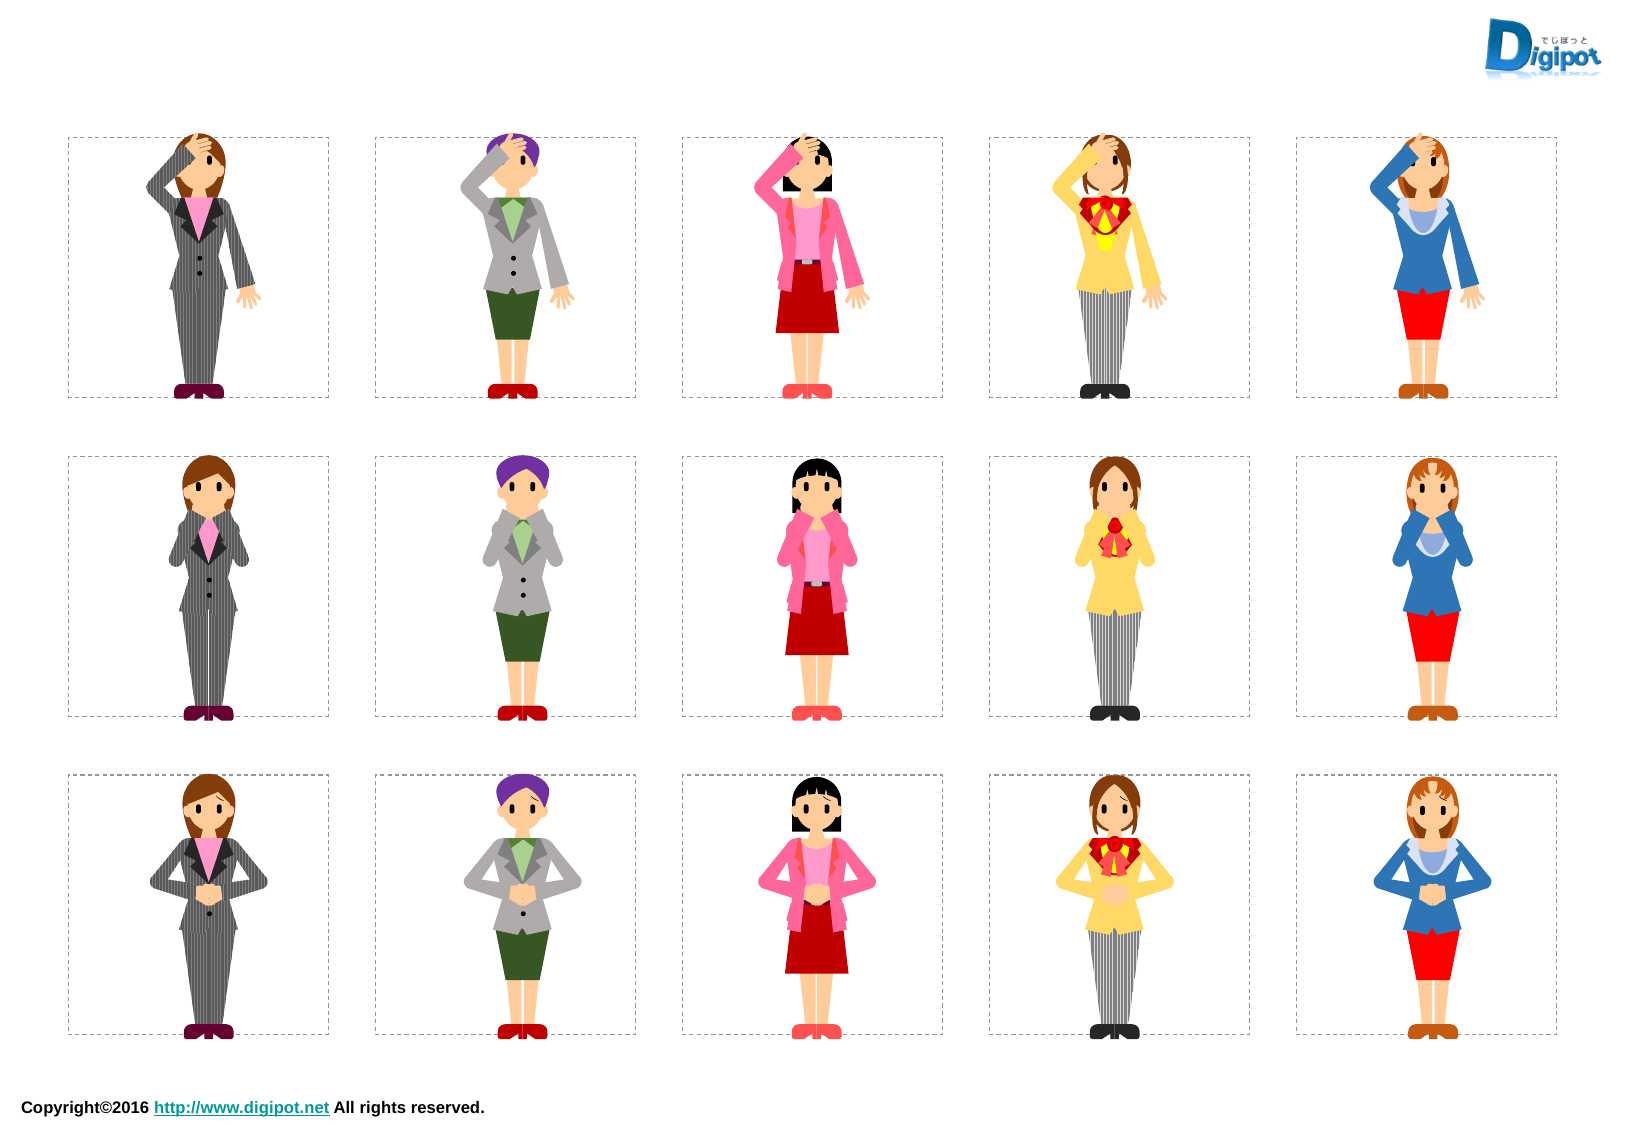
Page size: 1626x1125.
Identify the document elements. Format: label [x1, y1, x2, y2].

text_box [490, 454, 555, 721]
text_box [1060, 771, 1170, 1040]
text_box [1377, 776, 1488, 1040]
text_box [176, 454, 242, 721]
text_box [1400, 457, 1465, 721]
text_box [1082, 453, 1148, 721]
text_box [1380, 132, 1485, 399]
text_box [1063, 131, 1167, 399]
text_box [157, 132, 261, 399]
text_box [762, 776, 872, 1040]
picture [1485, 18, 1602, 82]
text_box [784, 458, 850, 721]
text_box [154, 773, 264, 1040]
text_box [764, 132, 870, 399]
text_box [471, 132, 575, 399]
text_box [468, 773, 578, 1040]
